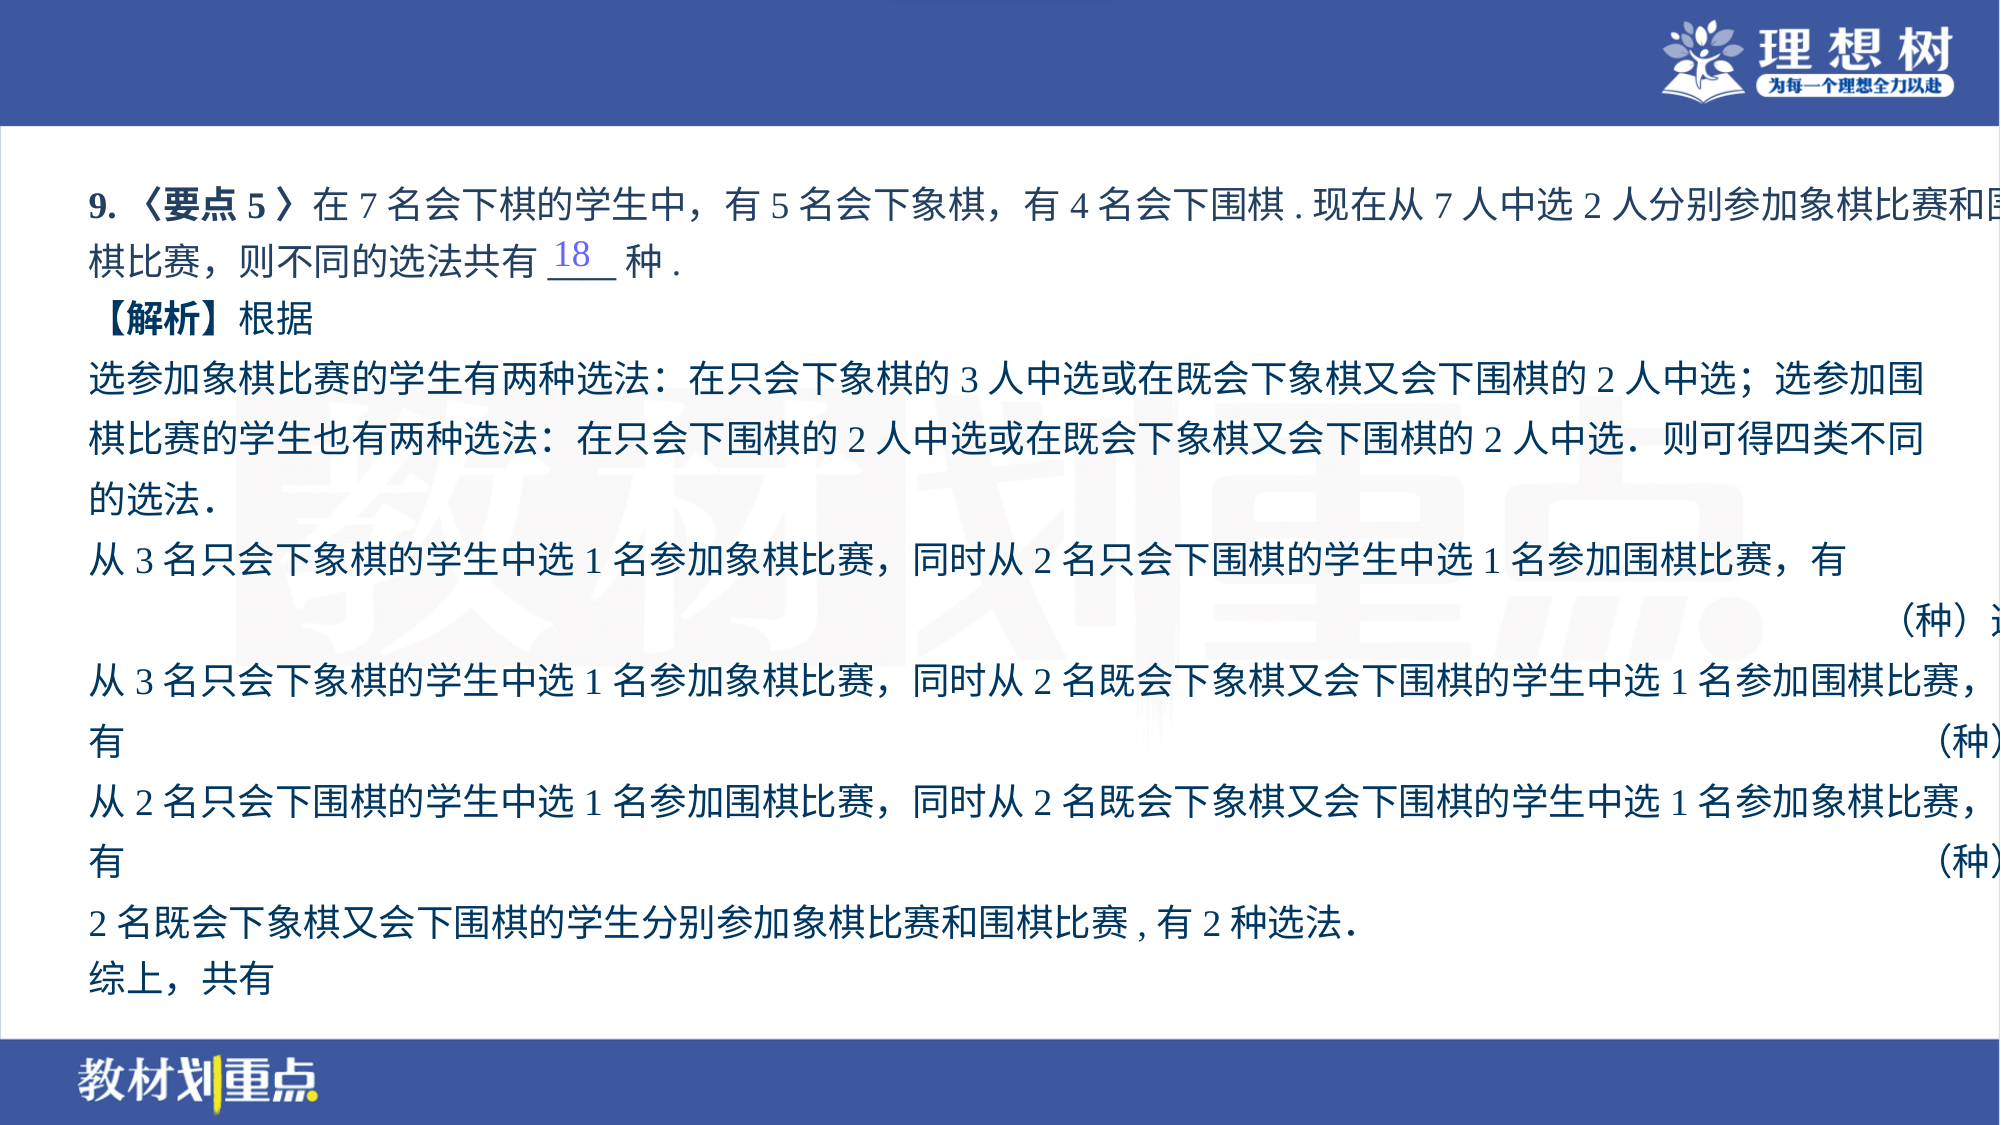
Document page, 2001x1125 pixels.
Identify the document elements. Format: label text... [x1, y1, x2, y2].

text_box 18 [539, 217, 605, 270]
text_box 9.〈要点5〉在7名会下棋的学生中，有5名会下象棋，有4名会下围棋.现在从7人中选2人分别参加象棋比赛和围 棋比赛，则不同的选法共有____种. [88, 165, 1911, 278]
picture [0, 0, 2000, 1125]
